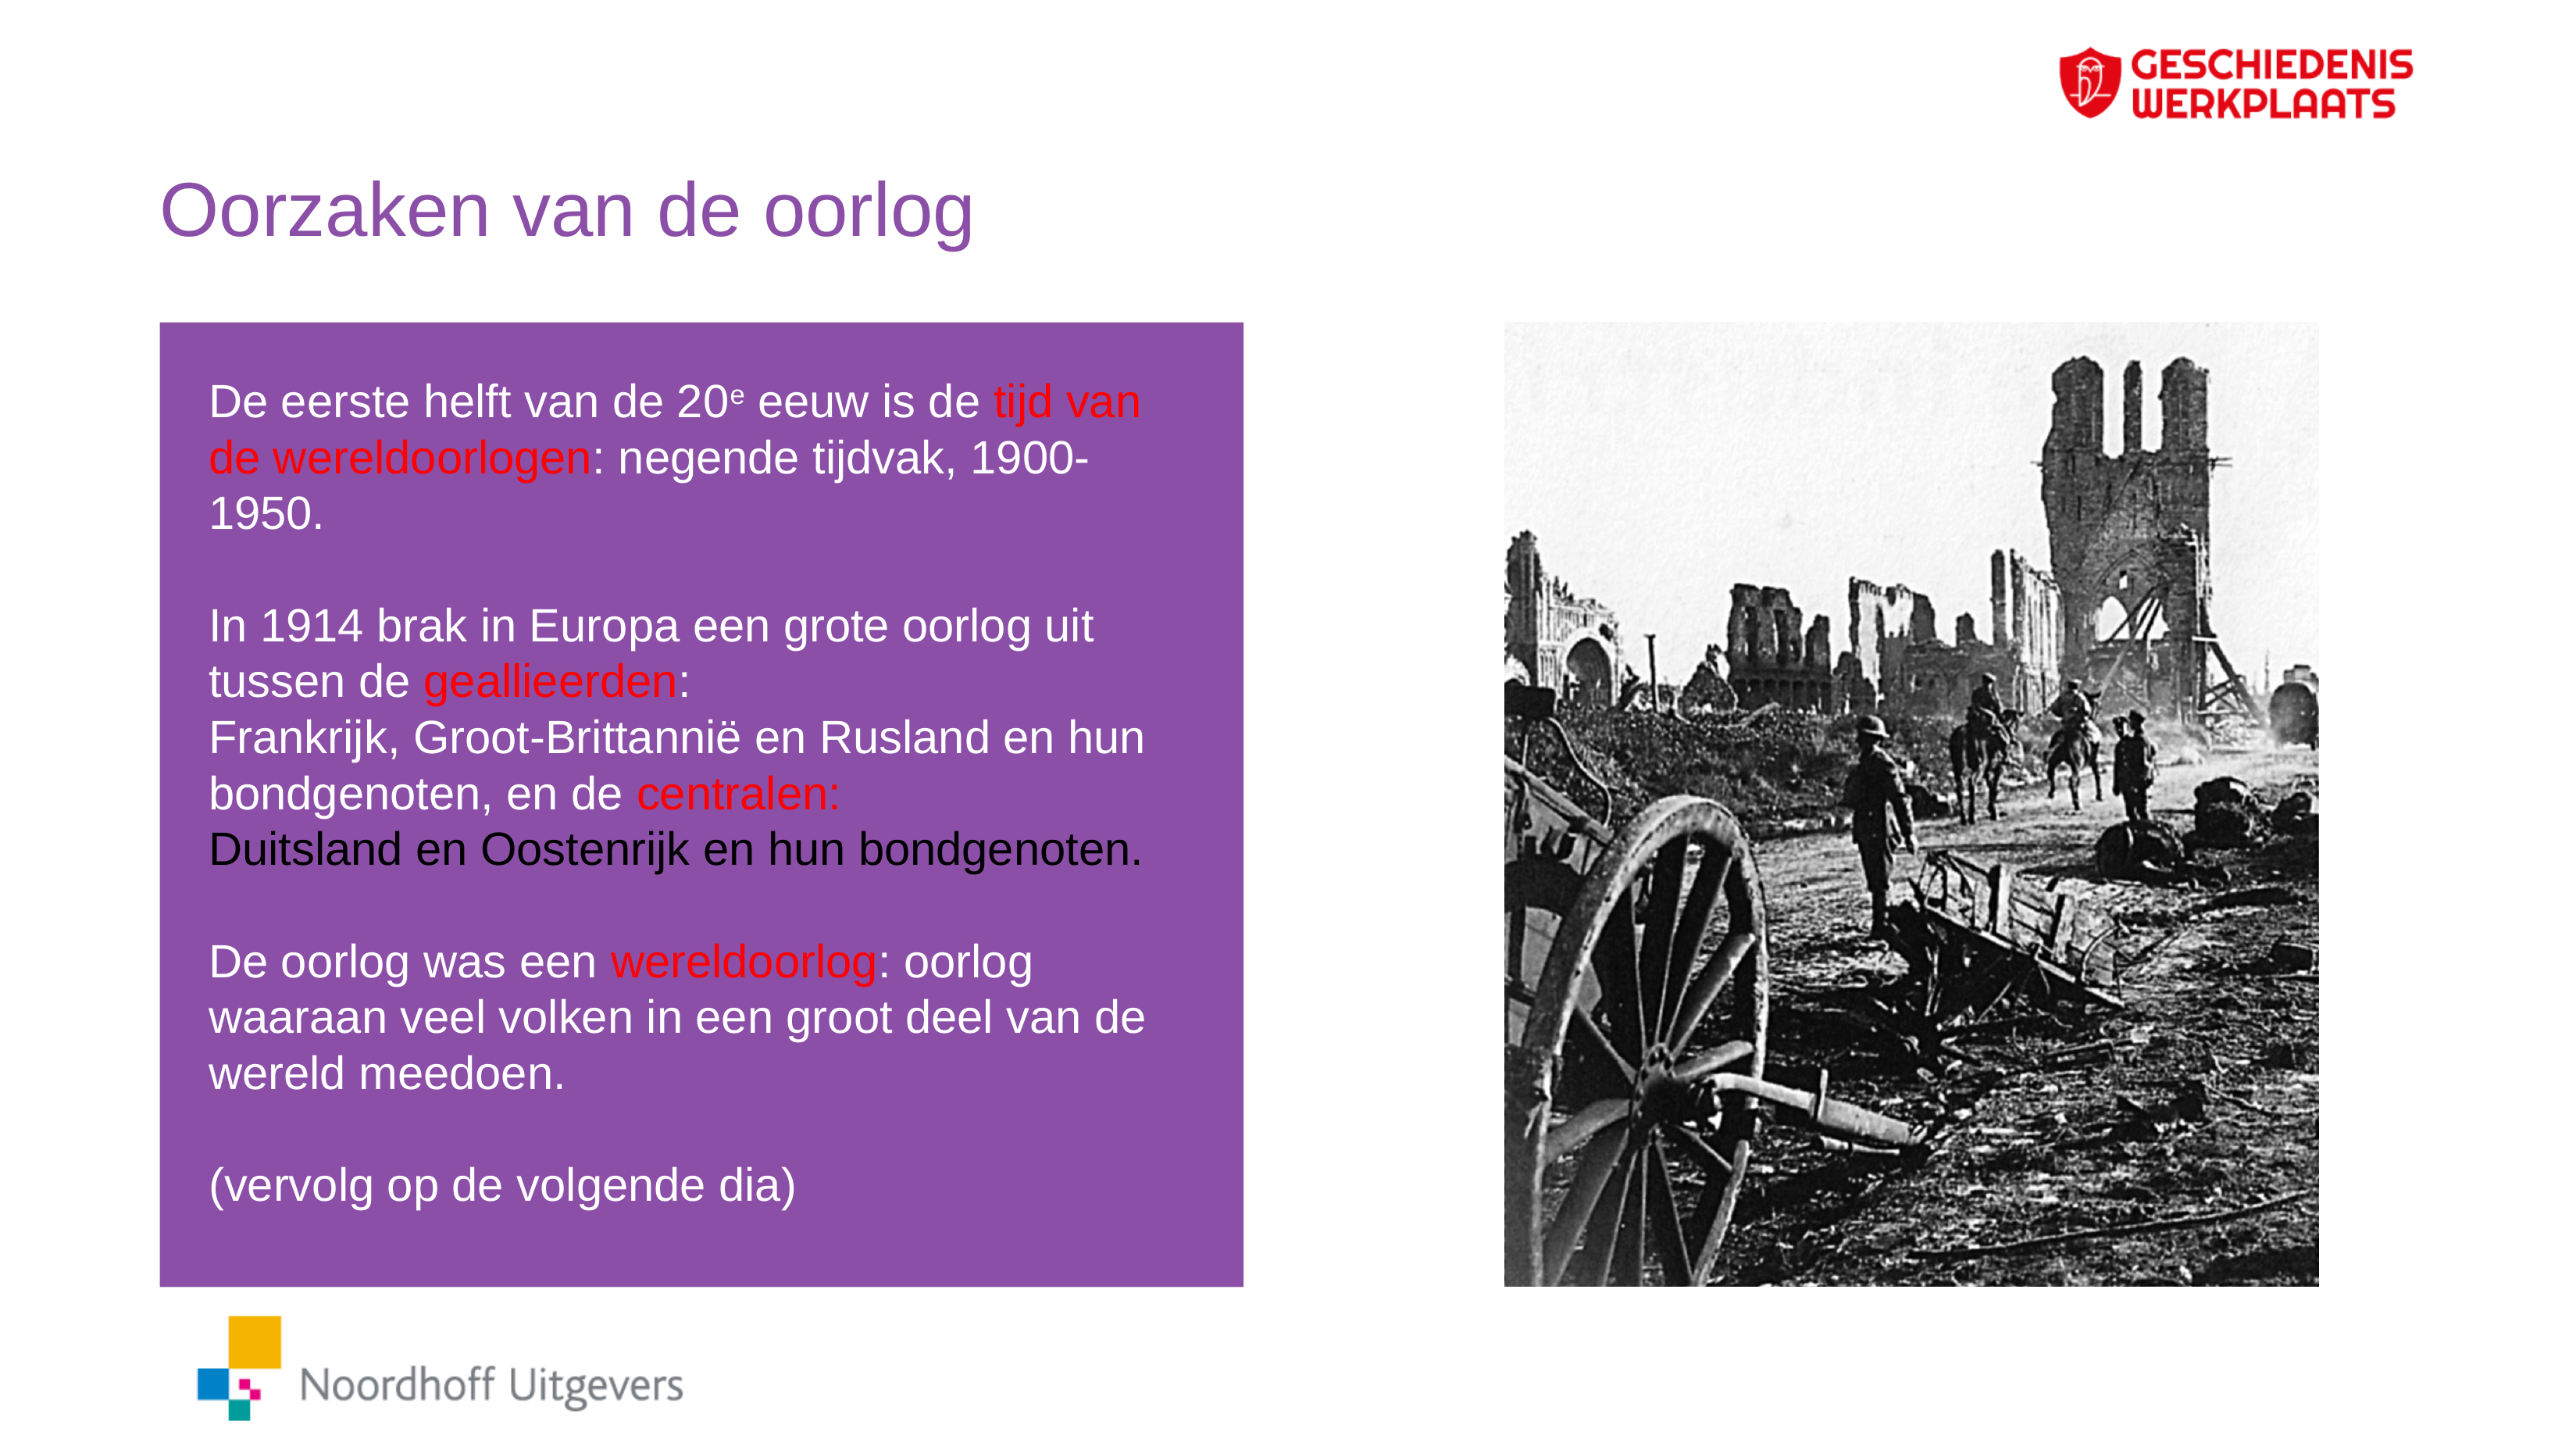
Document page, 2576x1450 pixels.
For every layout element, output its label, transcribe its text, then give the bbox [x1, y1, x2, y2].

list De eerste helft van de 20e eeuw is de tijd van de wereldoorlogen: negende tijdvak, 1900-1950. In 1914 brak in Europa een grote oorlog uit tussen de geallieerden: Frankrijk, Groot-Brittannië en Rusland en hun bondgenoten, en de centralen: Duitsland en Oostenrijk en hun bondgenoten. De oorlog was een wereldoorlog: oorlog waaraan veel volken in een groot deel van de wereld meedoen. (vervolg op de volgende dia) [159, 322, 1244, 1288]
picture [1610, 0, 2576, 161]
picture [159, 1288, 802, 1449]
picture [1504, 322, 2320, 1287]
title Oorzaken van de oorlog [159, 159, 2416, 266]
